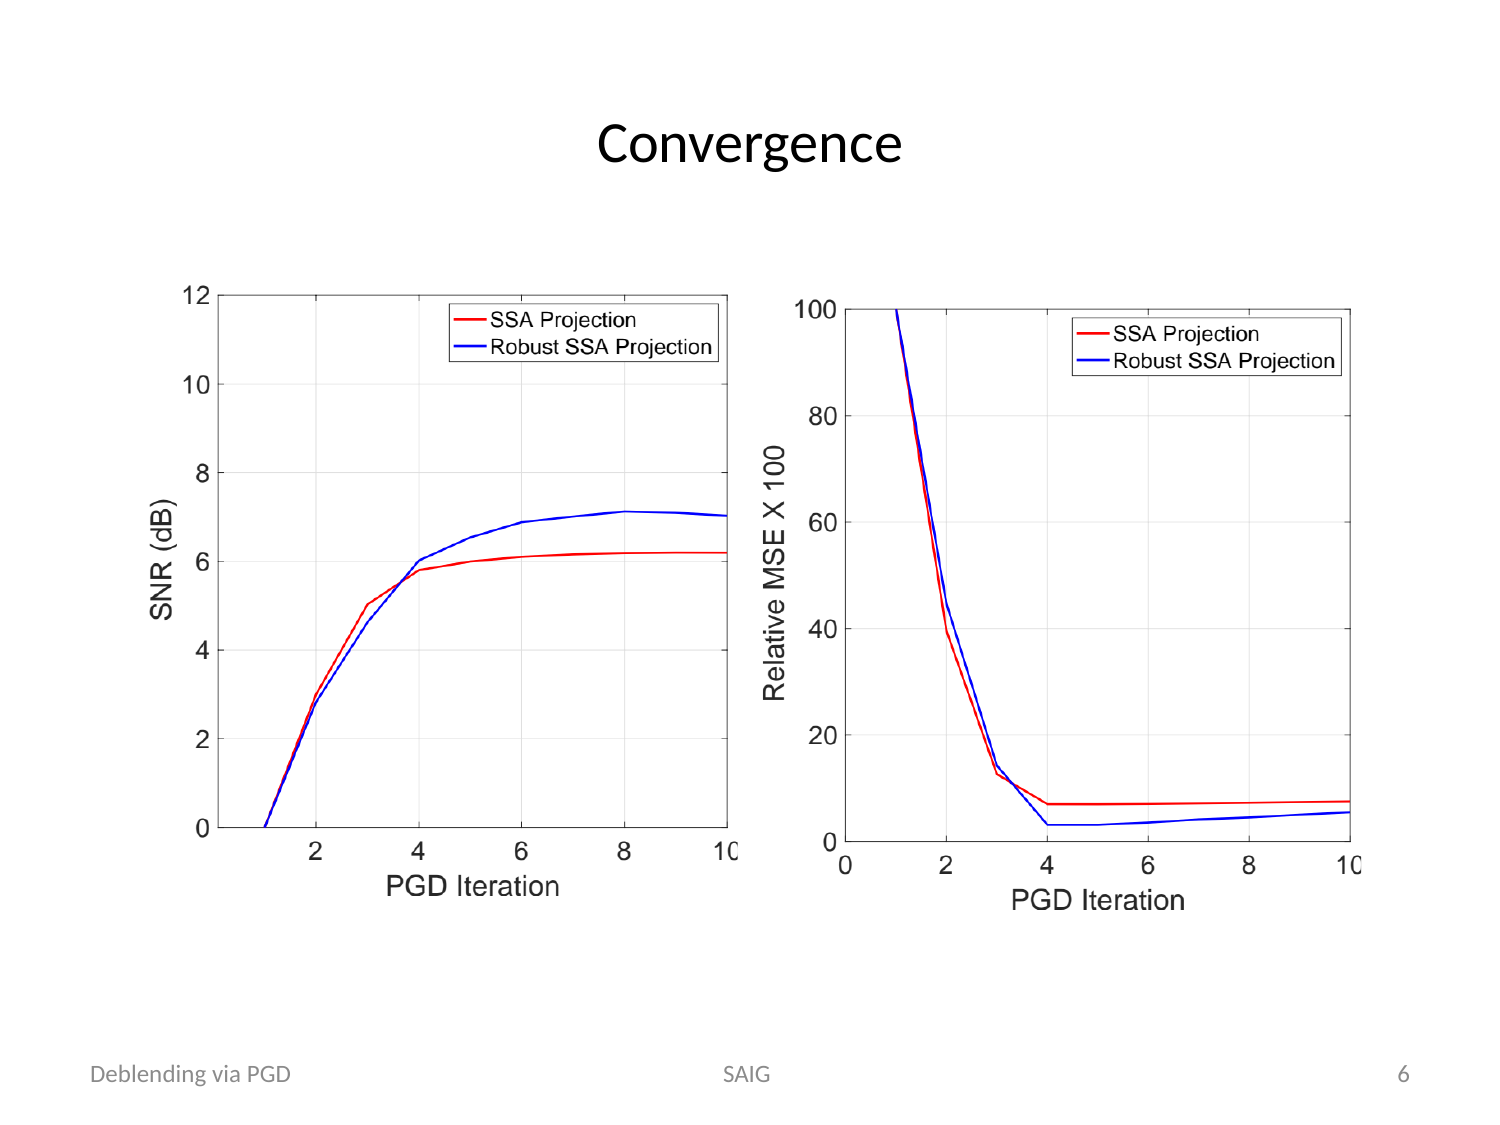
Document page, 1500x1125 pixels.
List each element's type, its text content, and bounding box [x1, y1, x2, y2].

picture [148, 285, 738, 896]
title Convergence [75, 45, 1425, 233]
slide_number 6 [1074, 1042, 1425, 1103]
picture [762, 299, 1362, 910]
slide_number Deblending via PGD [75, 1042, 425, 1103]
footer SAIG [512, 1042, 988, 1103]
